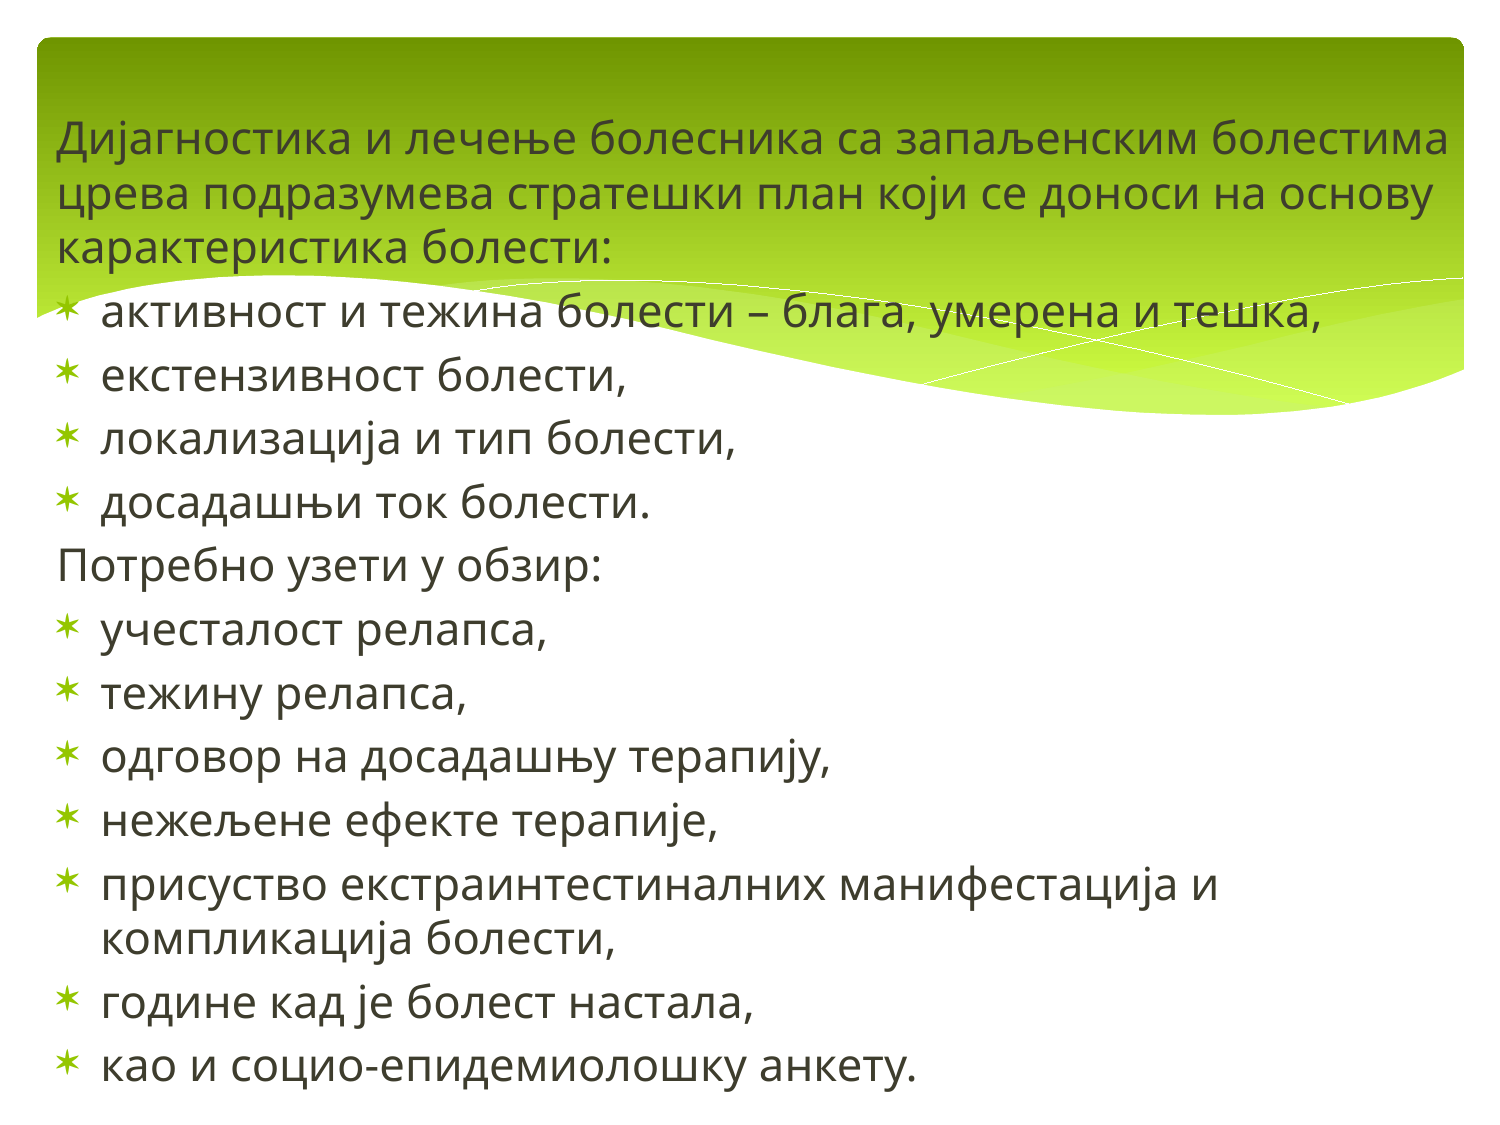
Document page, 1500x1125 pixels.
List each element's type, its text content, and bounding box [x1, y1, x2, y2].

list Дијагностика и лечење болесника са запаљенским болестима црева подразумева стратешки план који се доноси на основу карактеристика болести: активност и тежина болести – блага, умерена и тешка, екстензивност болести, локализација и тип болести, досадашњи ток болести. Потребно узети у обзир: учесталост релапса, тежину релапса, одговор на досадашњу терапију, нежељене ефекте терапије, присуство екстраинтестиналних манифестација и компликација болести, године кад је болест настала, као и социо-епидемиолошку анкету. [41, 101, 1500, 1106]
